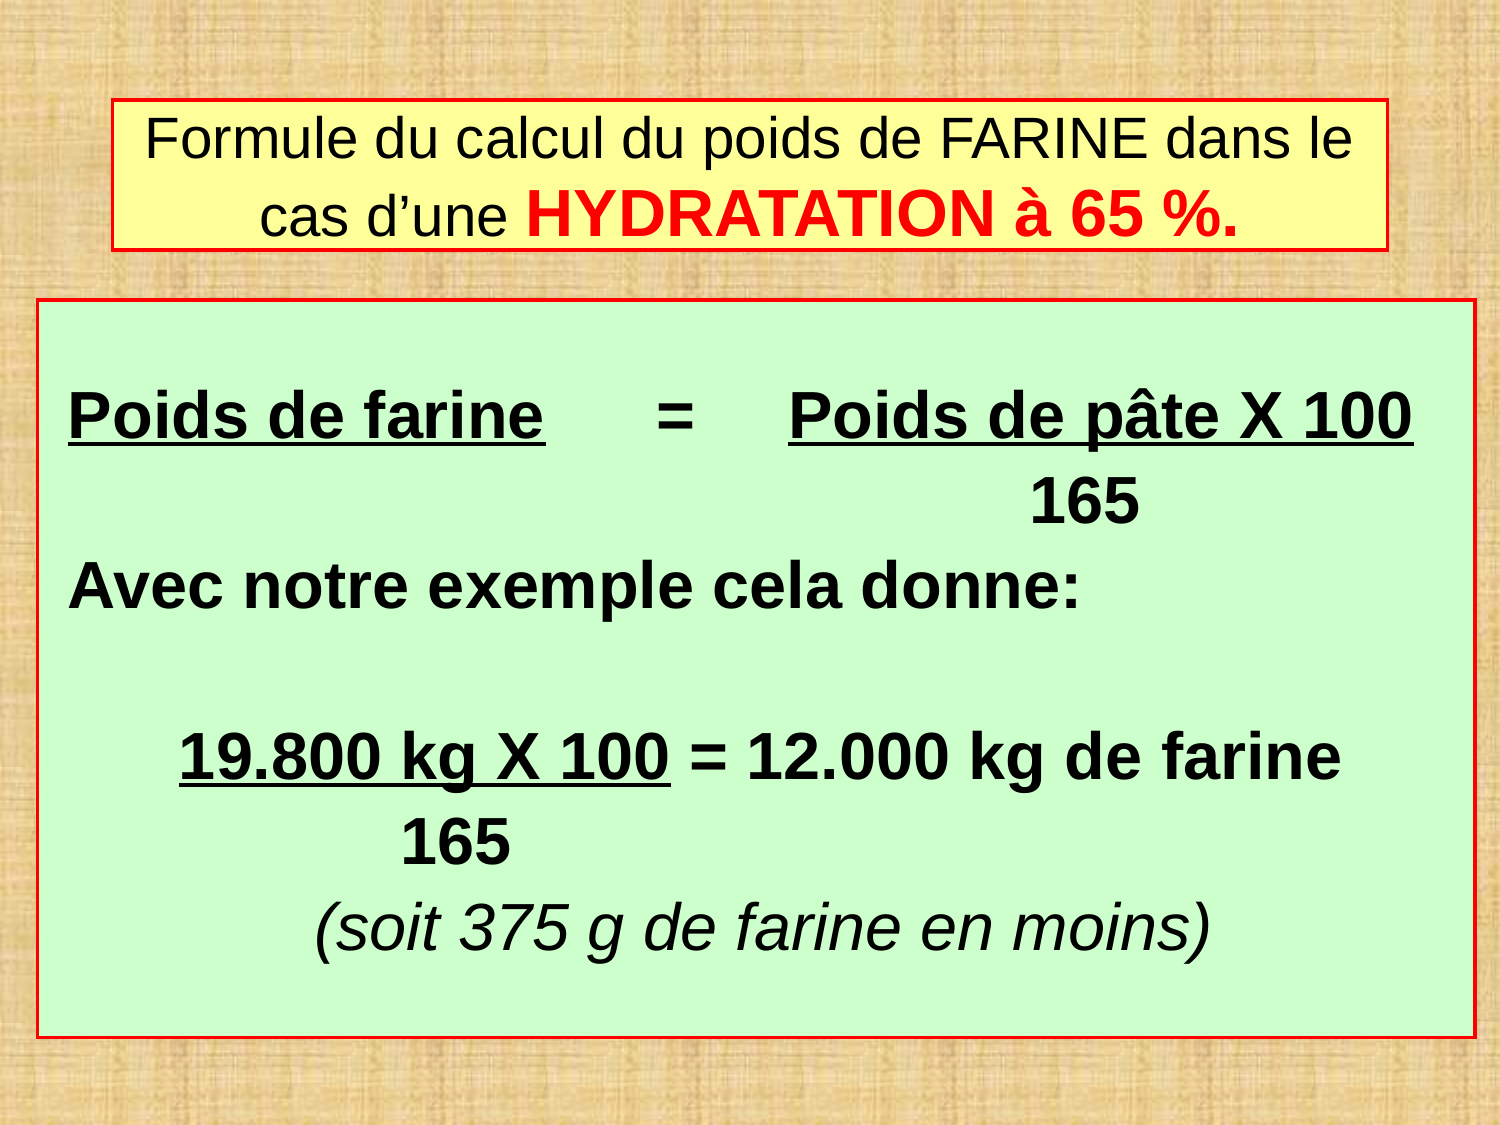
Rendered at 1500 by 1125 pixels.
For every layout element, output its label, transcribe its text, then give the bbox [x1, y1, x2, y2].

picture [0, 0, 1500, 1125]
list Poids de farine = Poids de pâte X 100 165 Avec notre exemple cela donne: 19.800 kg X 100 = 12.000 kg de farine 165 (soit 375 g de farine en moins) [37, 299, 1475, 1038]
title Formule du calcul du poids de FARINE dans le cas d’une HYDRATATION à 65 %. [112, 99, 1388, 250]
